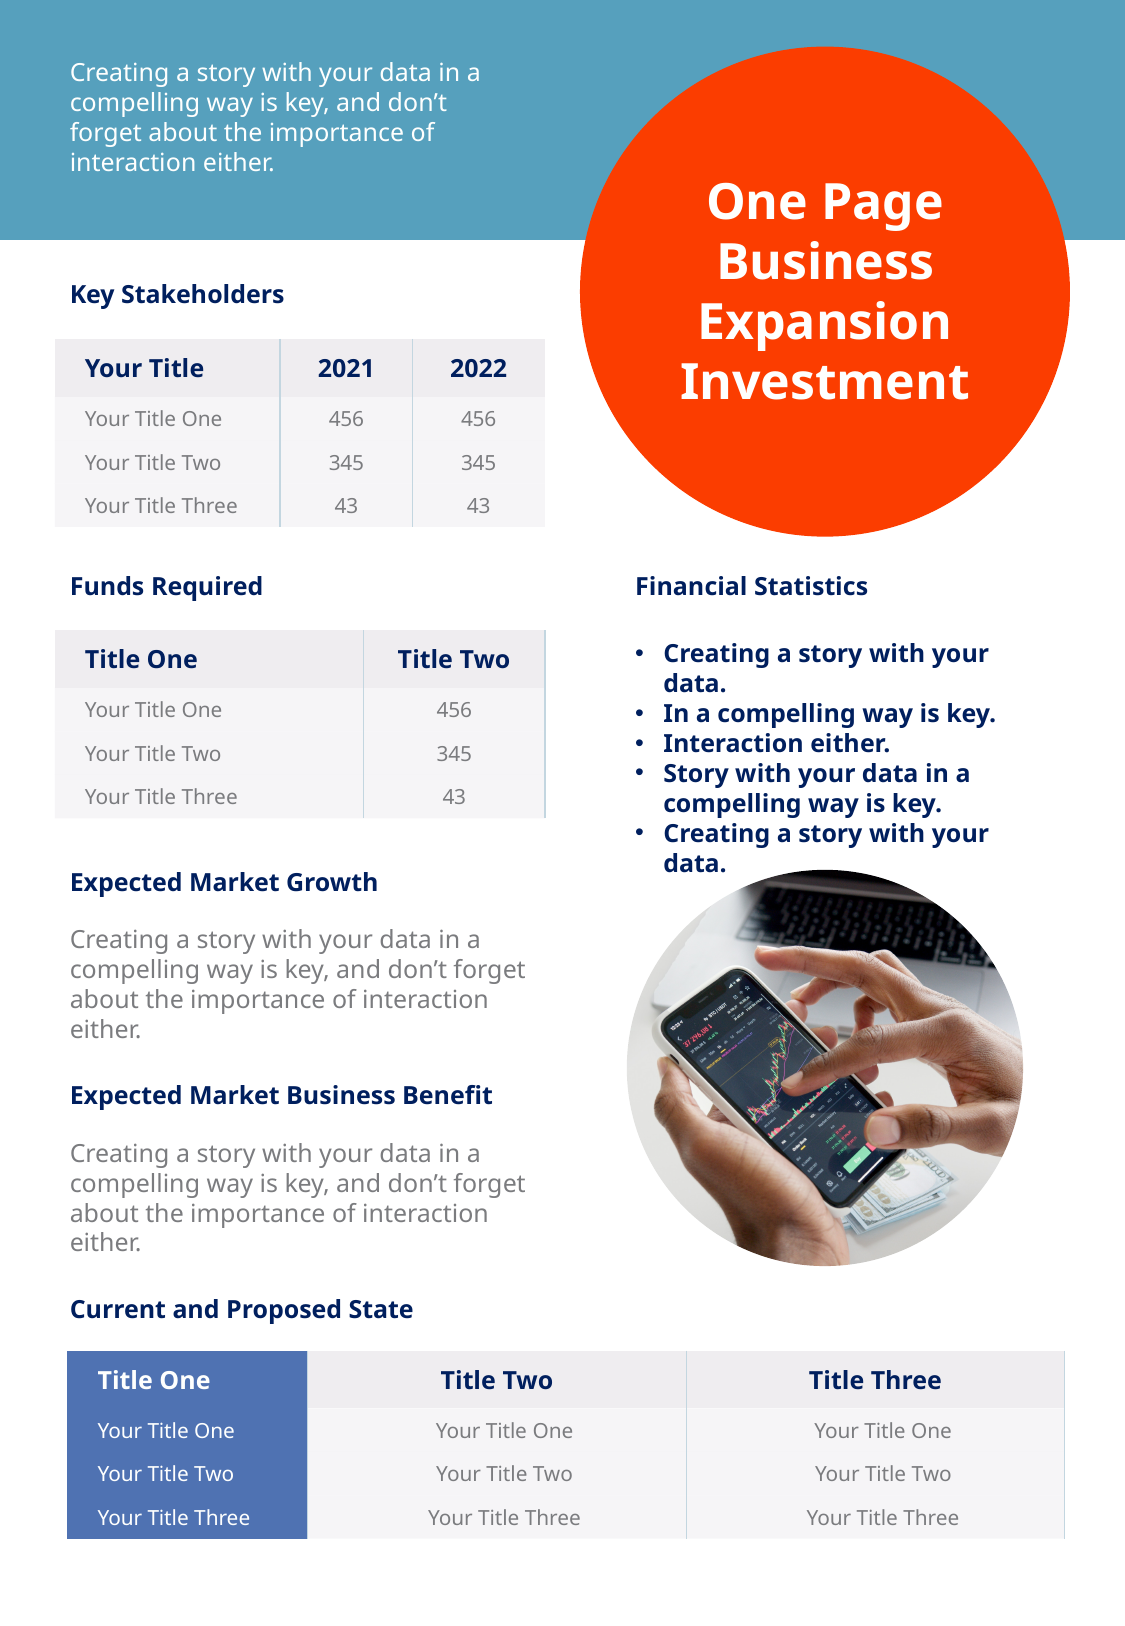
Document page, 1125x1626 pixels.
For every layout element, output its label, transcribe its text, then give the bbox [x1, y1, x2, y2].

text_box Expected Market Growth [54, 859, 545, 904]
table_cell 43 [413, 483, 545, 527]
table_header Title Two [308, 1351, 686, 1408]
table_cell Your Title Three [55, 483, 279, 527]
table_header Title Two [364, 630, 544, 688]
text_box Creating a story with your data in a compelling way is key, and don’t forget about the importance of interaction either. [54, 49, 515, 184]
table_cell Your Title Two [308, 1452, 686, 1495]
table_cell Your Title Three [55, 775, 363, 818]
table_cell Your Title Two [55, 440, 279, 483]
table_cell Your Title Two [687, 1452, 1064, 1495]
table_cell Your Title One [55, 688, 363, 731]
text_box Expected Market Business Benefit [54, 1072, 545, 1118]
table_cell 43 [281, 483, 412, 527]
picture [626, 869, 1024, 1267]
table_header Title One [67, 1351, 307, 1408]
table_cell Your Title One [687, 1408, 1064, 1452]
table_cell 345 [413, 440, 545, 483]
table_cell Your Title Two [55, 731, 363, 775]
text_box Current and Proposed State [54, 1286, 545, 1331]
text_box Creating a story with your data. In a compelling way is key. Interaction either. Story with your data in a compelling way is key. Creating a story with your data. [620, 630, 1070, 885]
table_header Title One [55, 630, 363, 688]
table_cell Your Title Three [687, 1495, 1064, 1539]
table_header Title Three [687, 1351, 1064, 1408]
text_box Funds Required [54, 562, 505, 608]
table_cell Your Title One [55, 397, 279, 440]
text_box Financial Statistics [620, 562, 1070, 608]
table_header Your Title [55, 339, 279, 397]
table_cell Your Title Three [67, 1495, 307, 1539]
table_cell Your Title Three [308, 1495, 686, 1539]
text_box One Page Business Expansion Investment [650, 162, 1000, 418]
text_box [578, 45, 1071, 538]
table_cell Your Title One [67, 1408, 307, 1452]
table_cell 456 [281, 397, 412, 440]
text_box Creating a story with your data in a compelling way is key, and don’t forget about the importance of interaction either. [54, 1129, 545, 1265]
table_cell 43 [364, 775, 544, 818]
table_cell 456 [413, 397, 545, 440]
table_cell Your Title One [308, 1408, 686, 1452]
table_cell 345 [364, 731, 544, 775]
table_header 2021 [281, 339, 412, 397]
table_cell 456 [364, 688, 544, 731]
table_header 2022 [413, 339, 545, 397]
text_box [0, 0, 1125, 241]
table_cell 345 [281, 440, 412, 483]
table_cell Your Title Two [67, 1452, 307, 1495]
text_box Key Stakeholders [54, 271, 505, 317]
text_box Creating a story with your data in a compelling way is key, and don’t forget about the importance of interaction either. [54, 916, 545, 1052]
